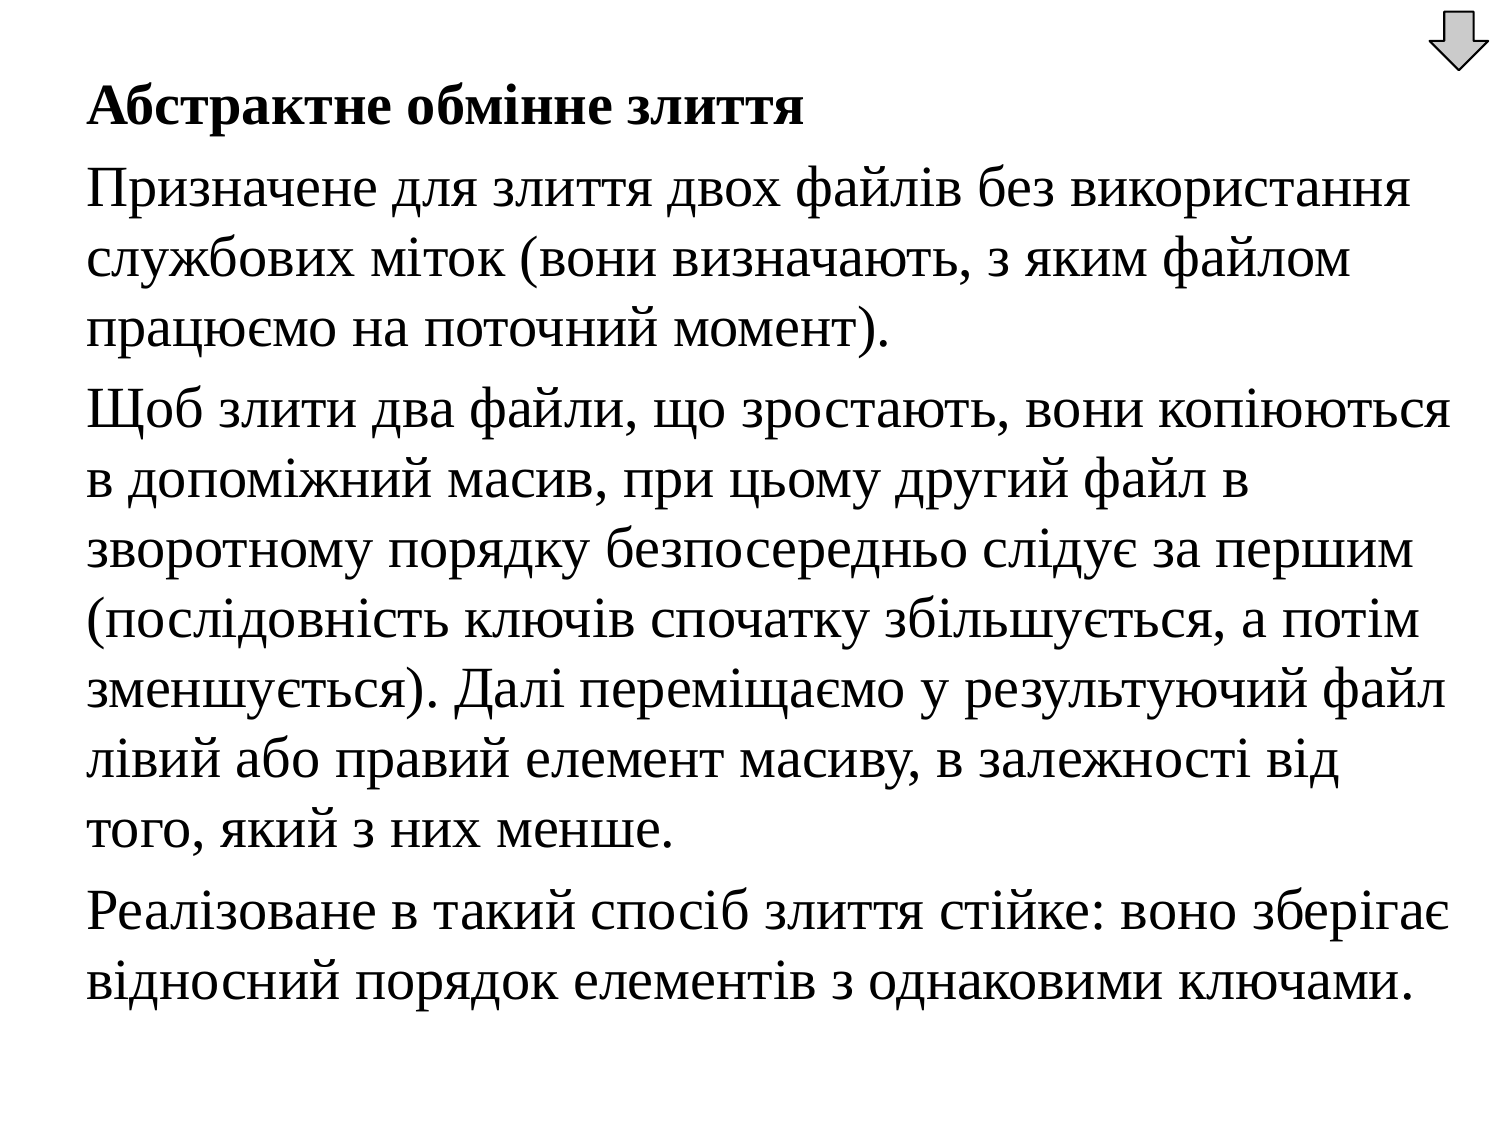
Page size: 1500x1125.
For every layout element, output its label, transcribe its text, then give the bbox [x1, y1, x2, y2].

list Абстрактне обмінне злиття Призначене для злиття двох файлів без використання службових міток (вони визначають, з яким файлом працюємо на поточний момент). Щоб злити два файли, що зростають, вони копіюються в допоміжний масив, при цьому другий файл в зворотному порядку безпосередньо слідує за першим (послідовність ключів спочатку збільшується, а потім зменшується). Далі переміщаємо у результуючий файл лівий або правий елемент масиву, в залежності від того, який з них менше. Реалізоване в такий спосіб злиття стійке: воно зберігає відносний порядок елементів з однаковими ключами. [0, 58, 1500, 1125]
text_box [1429, 11, 1489, 71]
